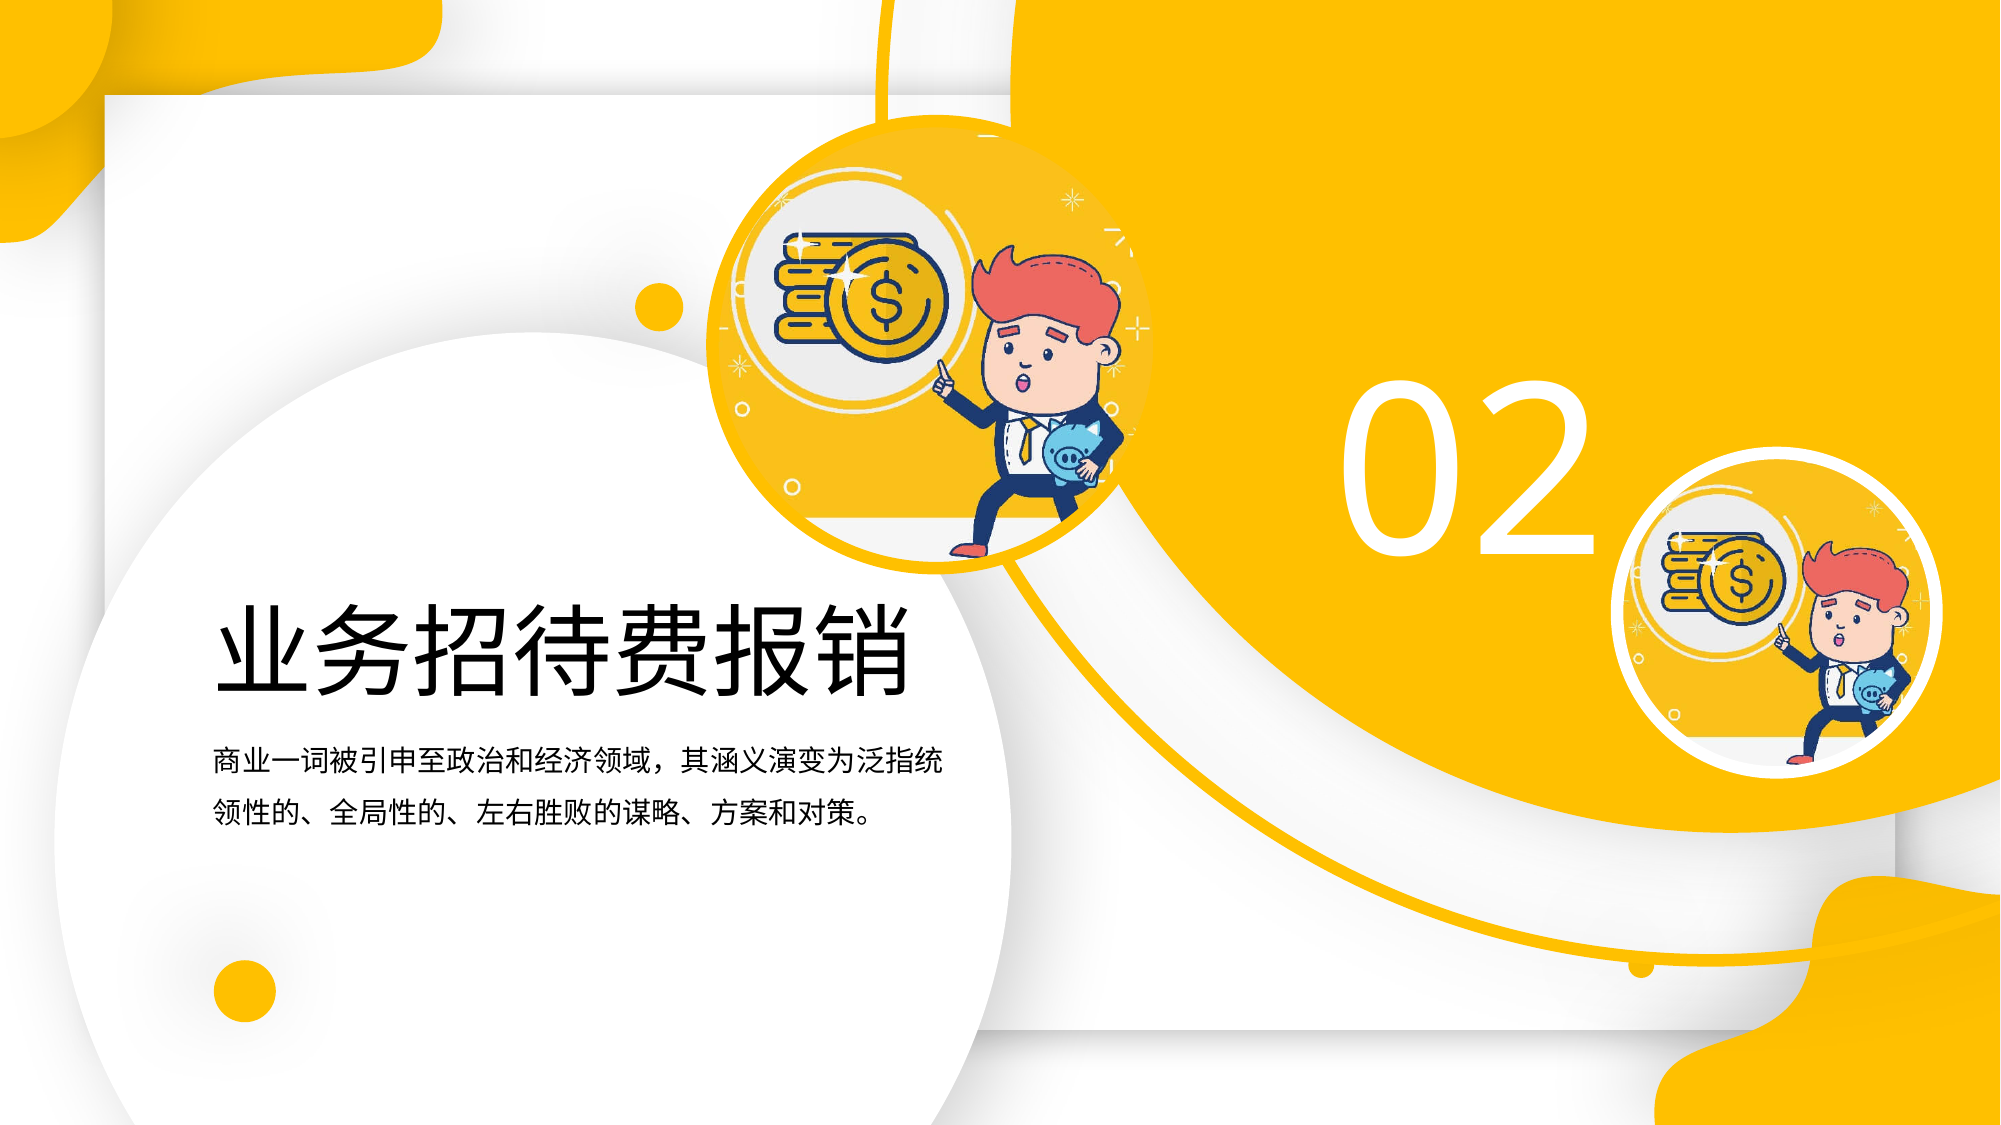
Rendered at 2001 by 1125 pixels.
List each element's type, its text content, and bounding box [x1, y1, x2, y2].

picture [712, 121, 1160, 569]
text_box 02 [1318, 307, 1802, 610]
text_box [880, 0, 2000, 962]
text_box [53, 331, 1013, 1125]
text_box [212, 959, 277, 1024]
picture [1617, 452, 1937, 773]
text_box [0, 0, 114, 140]
text_box [634, 282, 685, 333]
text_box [198, 580, 965, 834]
